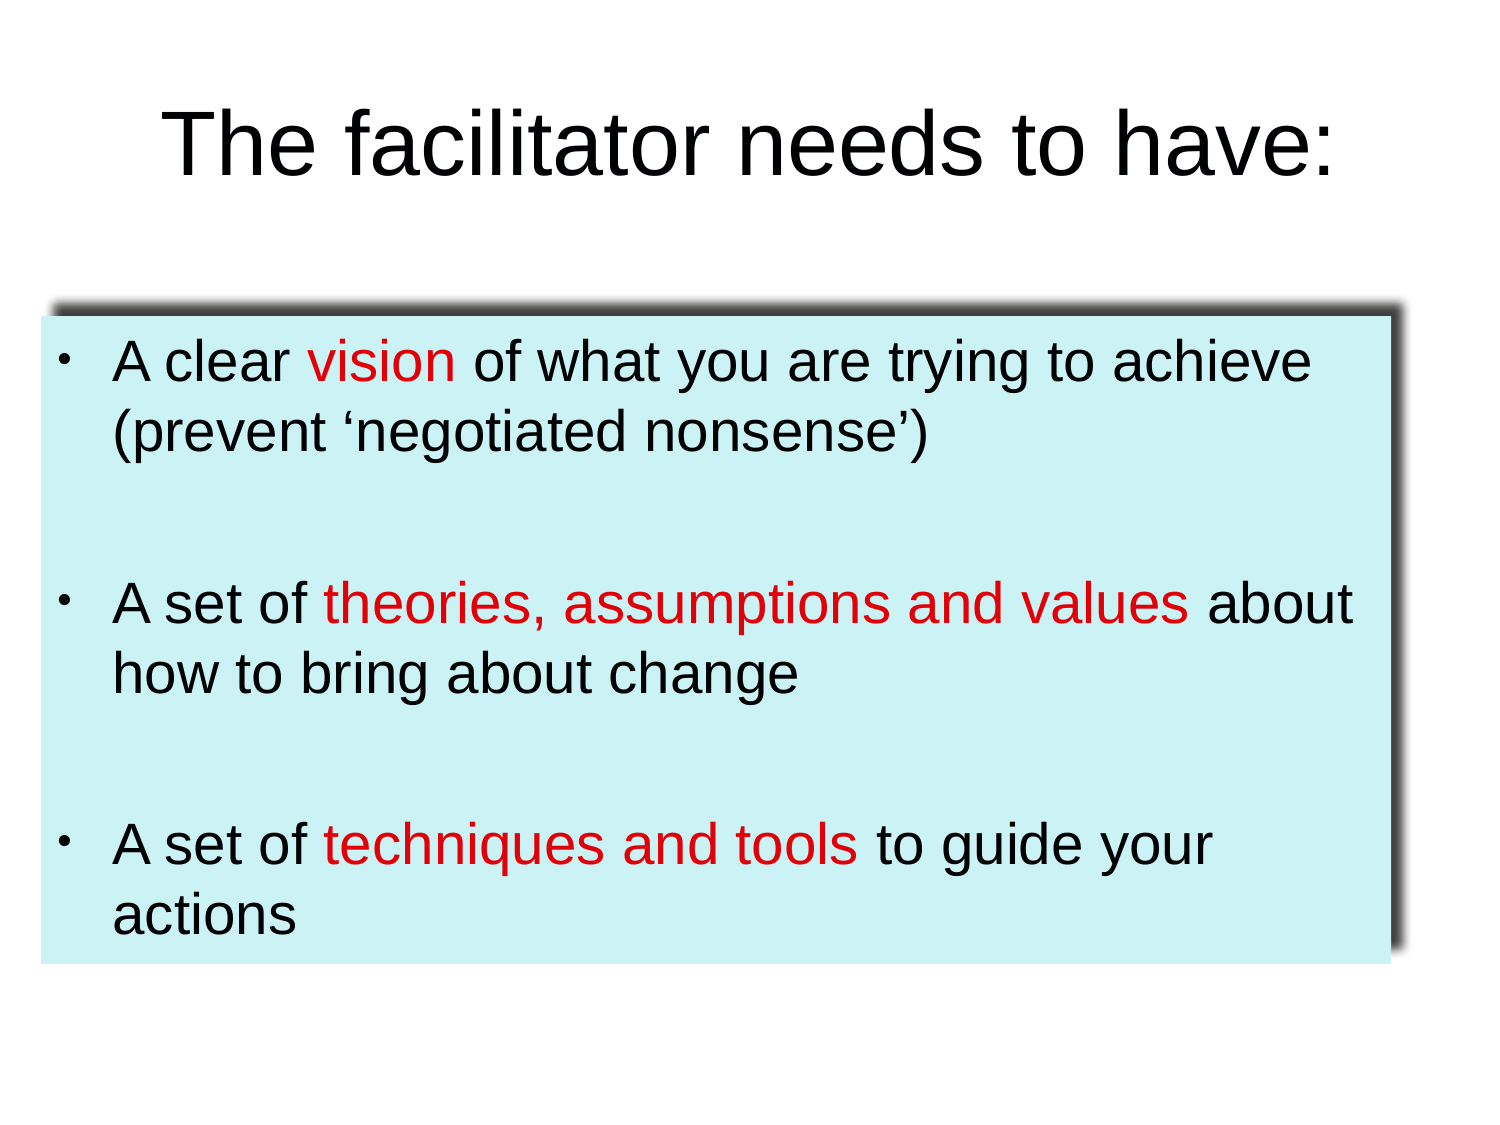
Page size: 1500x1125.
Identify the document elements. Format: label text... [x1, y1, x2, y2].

title The facilitator needs to have: [75, 45, 1425, 233]
list A clear vision of what you are trying to achieve (prevent ‘negotiated nonsense’) A set of theories, assumptions and values about how to bring about change A set of techniques and tools to guide your actions [41, 316, 1392, 964]
